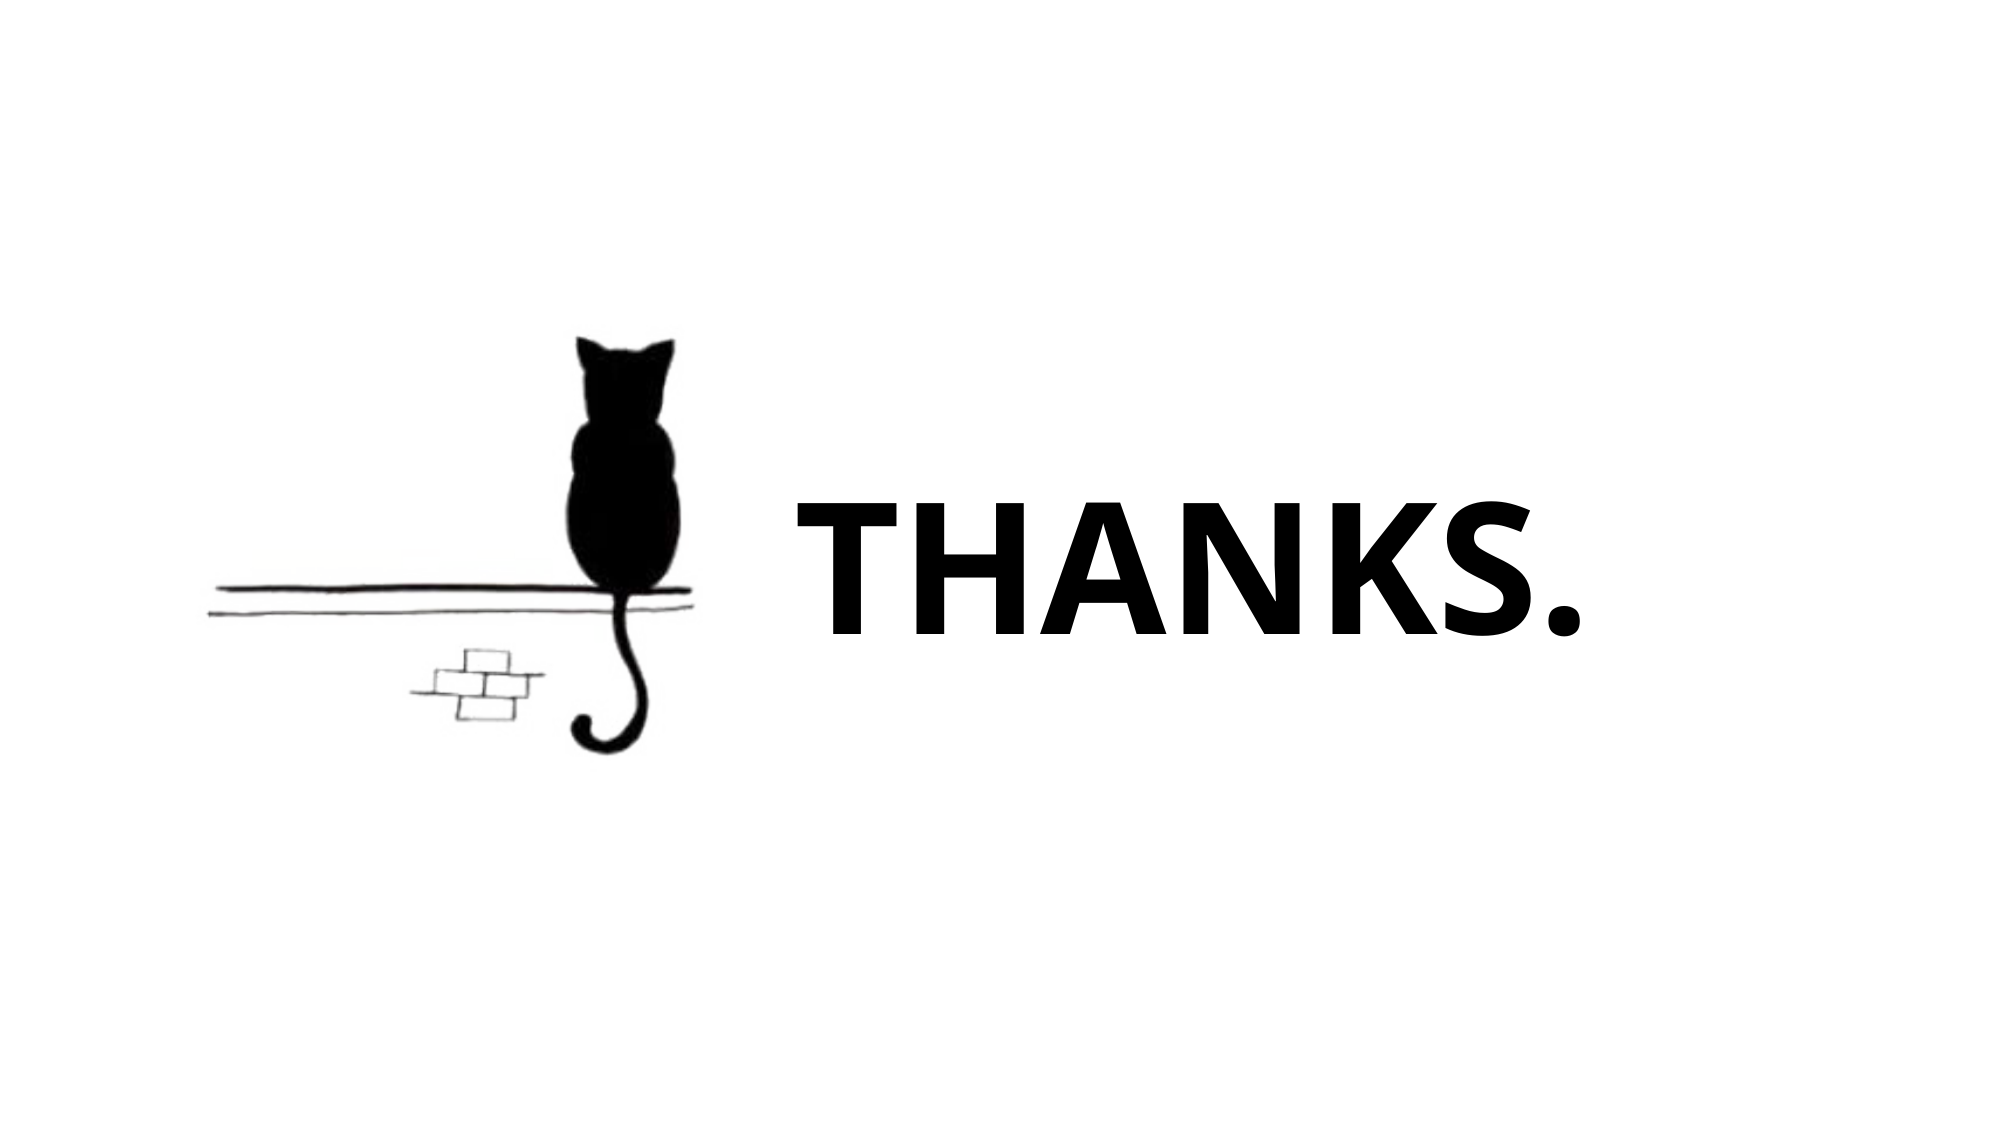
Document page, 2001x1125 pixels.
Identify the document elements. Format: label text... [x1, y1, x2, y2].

text_box THANKS. [779, 443, 1692, 679]
picture [141, 320, 710, 805]
